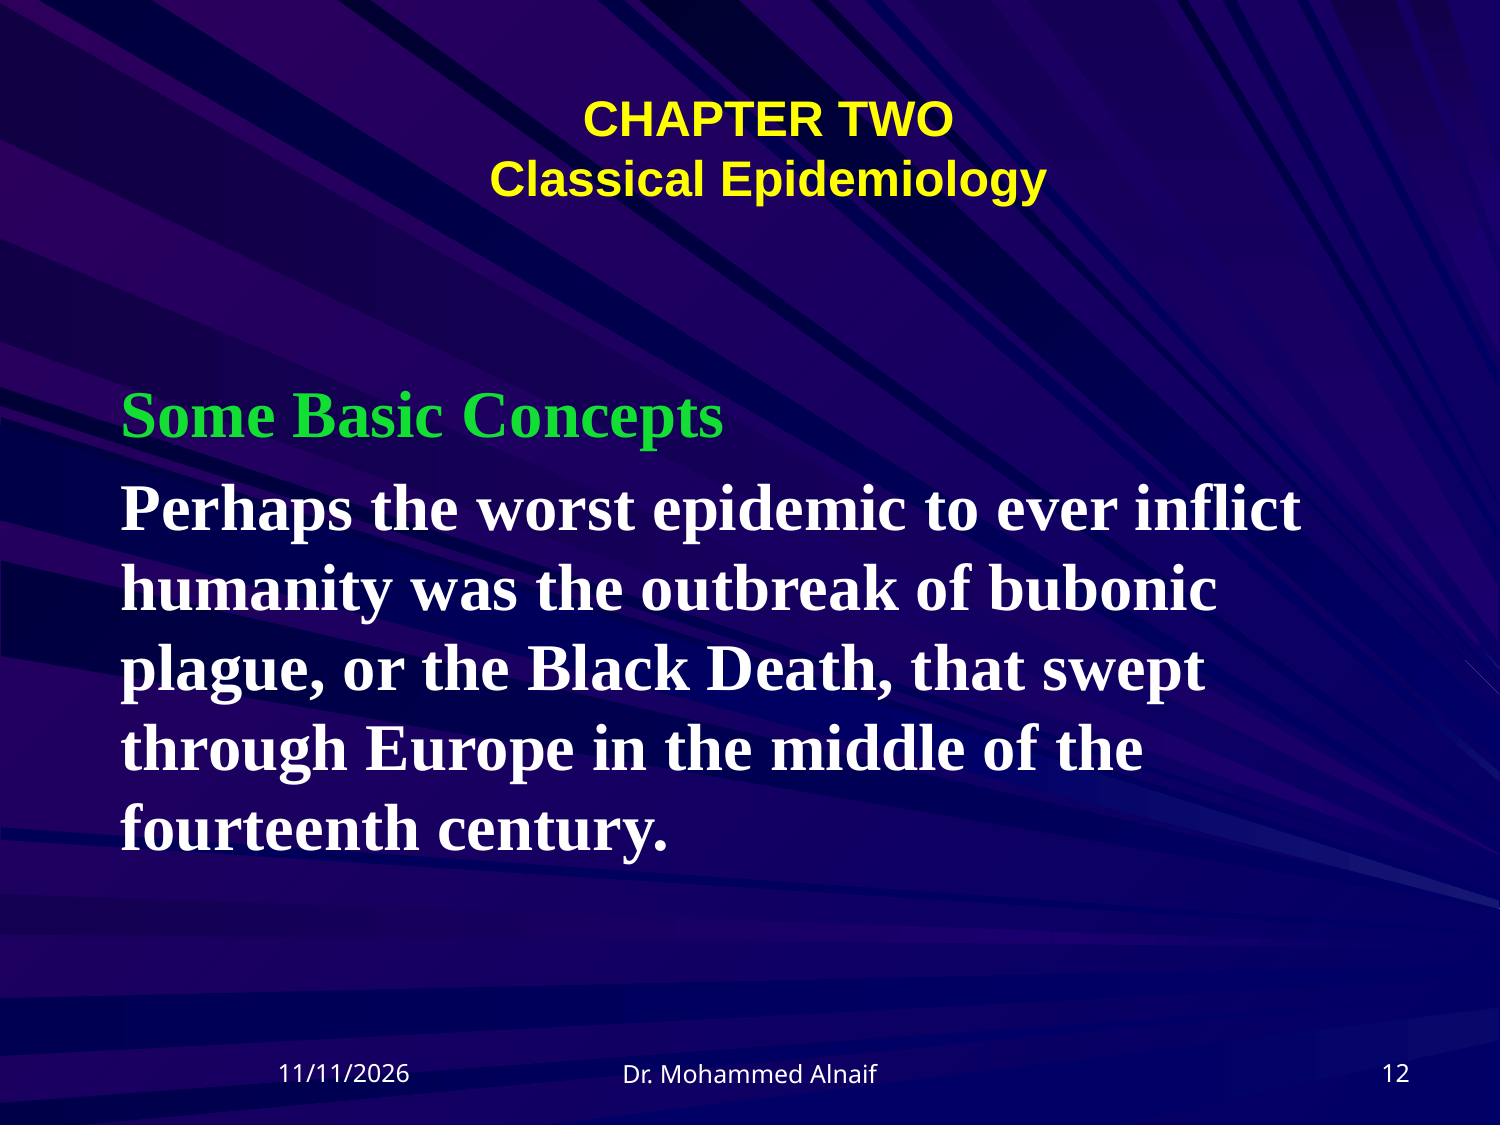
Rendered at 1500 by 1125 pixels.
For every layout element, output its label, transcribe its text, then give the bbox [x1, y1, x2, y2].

title CHAPTER TWO Classical Epidemiology [93, 23, 1444, 270]
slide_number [74, 1023, 426, 1100]
subtitle Some Basic Concepts Perhaps the worst epidemic to ever inflict humanity was the outbreak of bubonic plague, or the Black Death, that swept through Europe in the middle of the fourteenth century. [105, 363, 1395, 926]
slide_number 12 [1074, 1023, 1426, 1100]
footer Dr. Mohammed Alnaif [512, 1024, 988, 1101]
